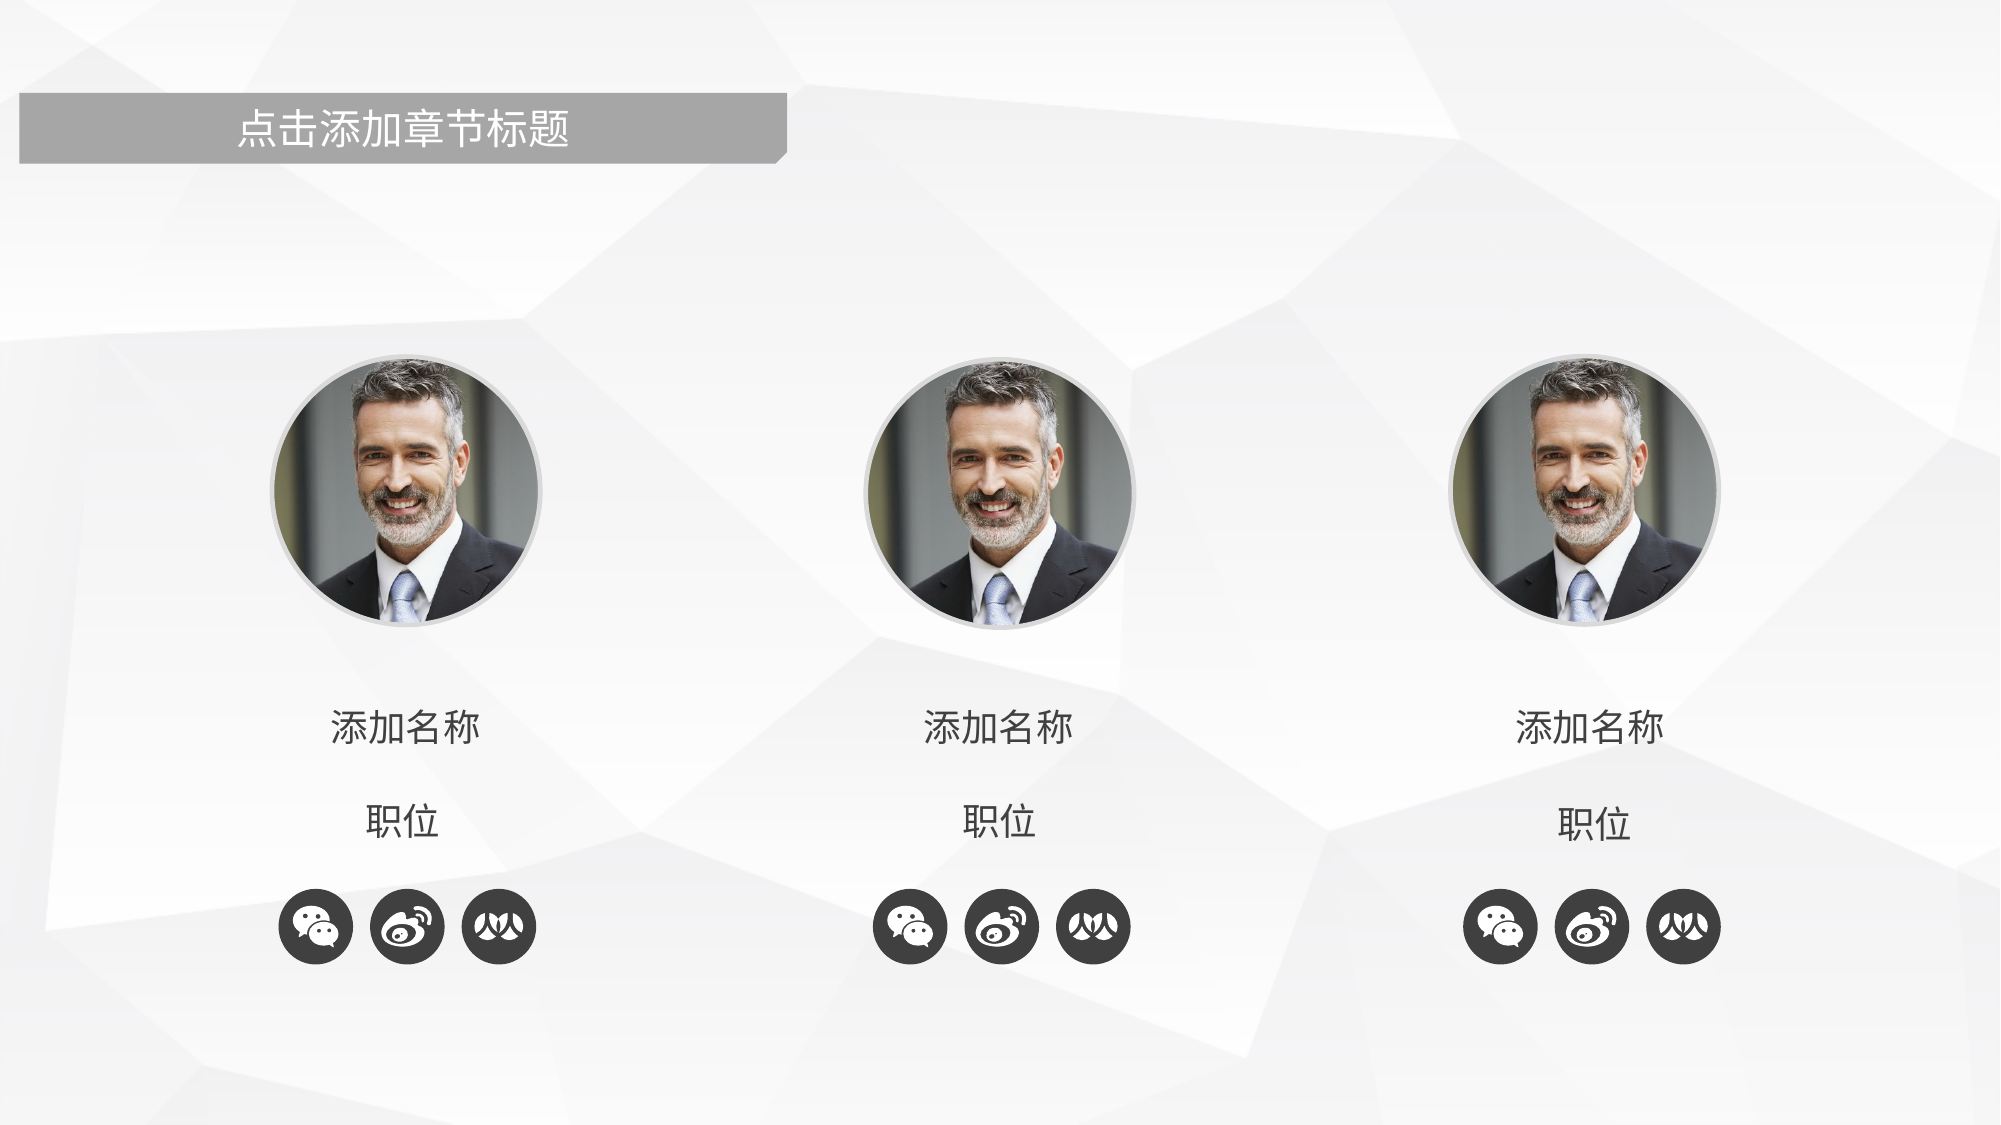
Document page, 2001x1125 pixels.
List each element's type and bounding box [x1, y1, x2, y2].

text_box [1463, 888, 1721, 965]
picture [0, 0, 2000, 1125]
text_box [278, 888, 537, 965]
text_box [872, 888, 1131, 965]
